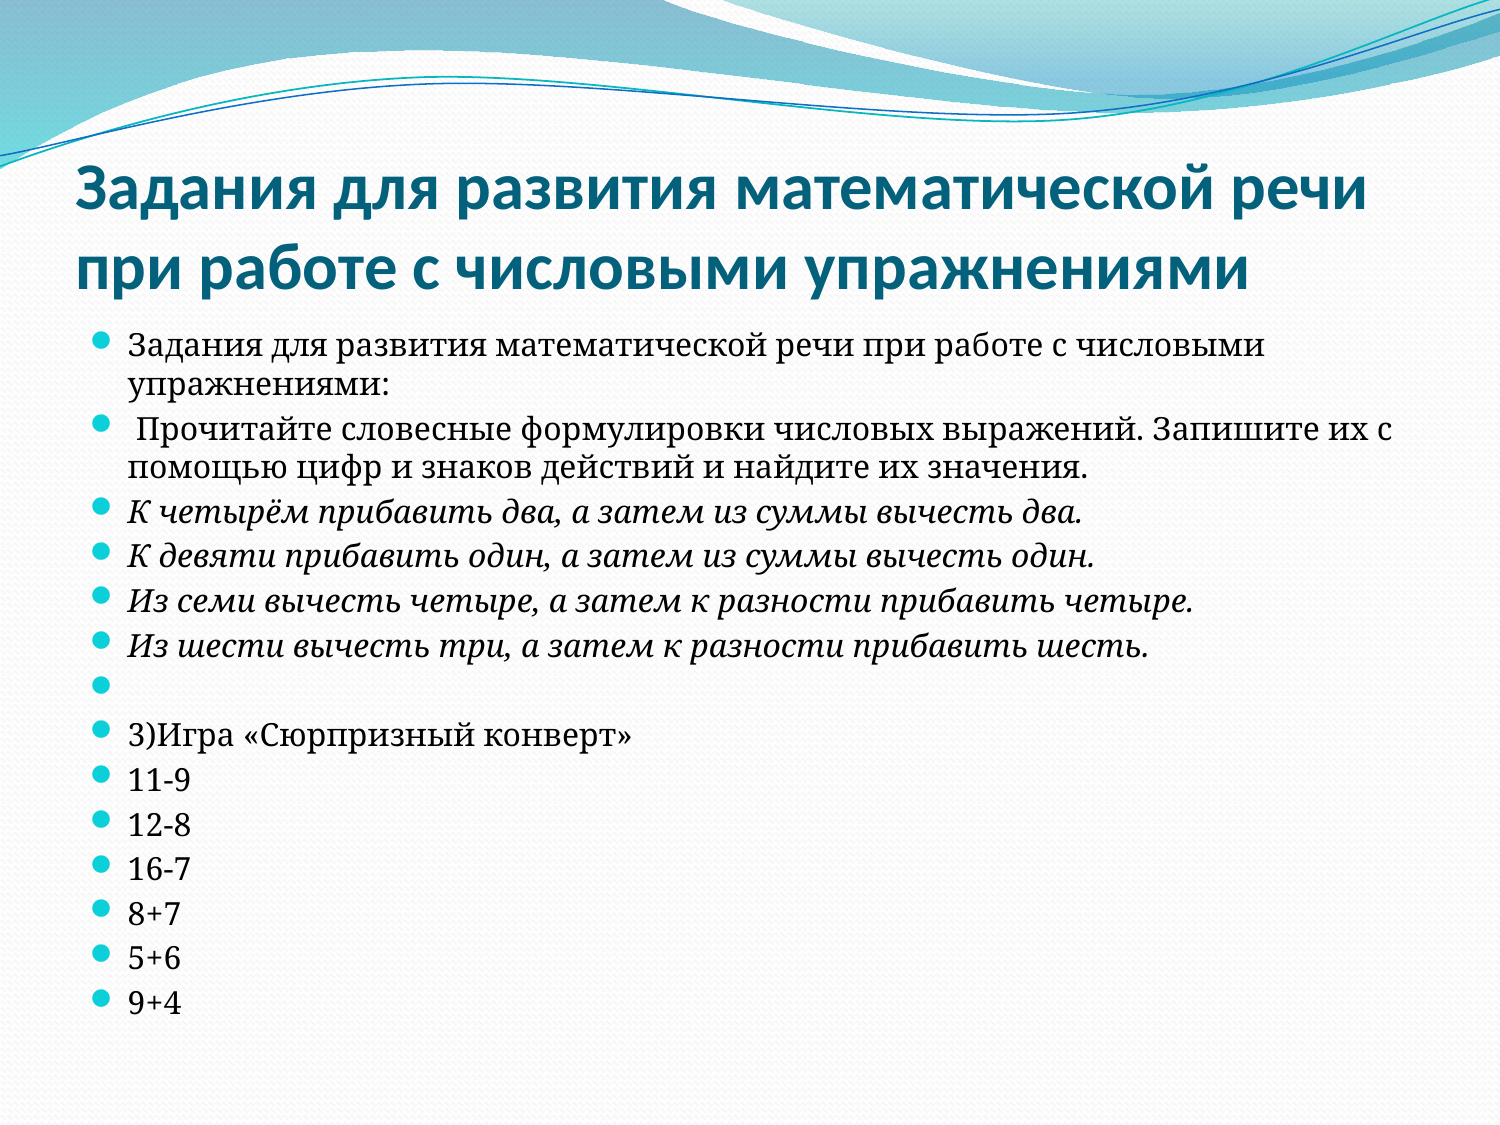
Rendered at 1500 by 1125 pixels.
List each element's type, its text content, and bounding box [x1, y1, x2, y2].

list Задания для развития математической речи при работе с числовыми упражнениями: Прочитайте словесные формулировки числовых выражений. Запишите их с помощью цифр и знаков действий и найдите их значения. К четырём прибавить два, а затем из суммы вычесть два. К девяти прибавить один, а затем из суммы вычесть один. Из семи вычесть четыре, а затем к разности прибавить четыре. Из шести вычесть три, а затем к разности прибавить шесть. 3)Игра «Сюрпризный конверт» 11-9 12-8 16-7 8+7 5+6 9+4 [75, 317, 1425, 1038]
title Задания для развития математической речи при работе с числовыми упражнениями [75, 115, 1425, 303]
